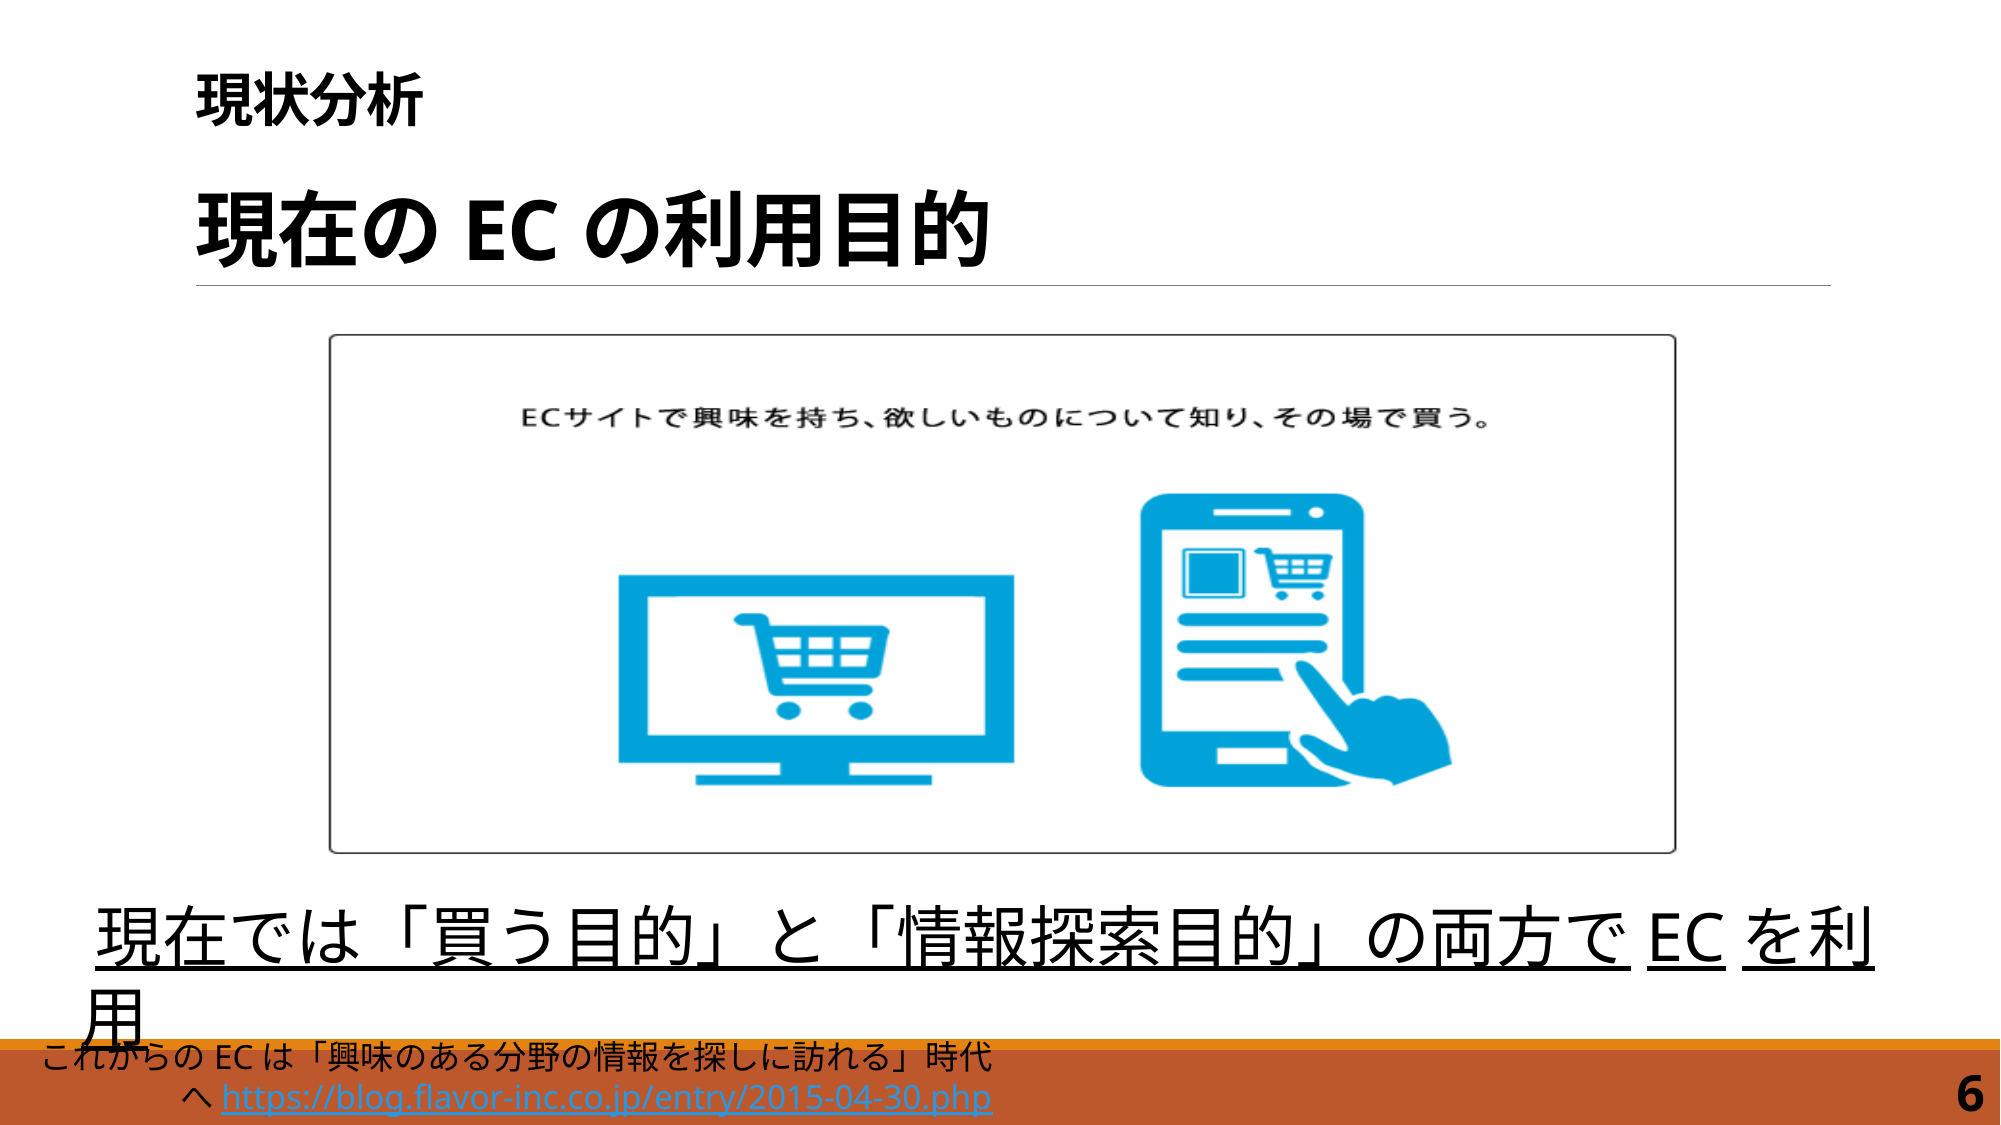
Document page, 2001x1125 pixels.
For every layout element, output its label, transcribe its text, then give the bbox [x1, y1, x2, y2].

picture [316, 313, 1694, 874]
text_box これからのECは「興味のある分野の情報を探しに訪れる」時代へhttps://blog.flavor-inc.co.jp/entry/2015-04-30.php [0, 1029, 1008, 1125]
text_box ​現在では「買う目的」と「情報探索目的」の両方でECを利用 [66, 886, 1944, 1062]
slide_number 6 [1784, 1065, 2000, 1125]
title 現状分析 現在のECの利用目的 [180, 47, 1830, 285]
